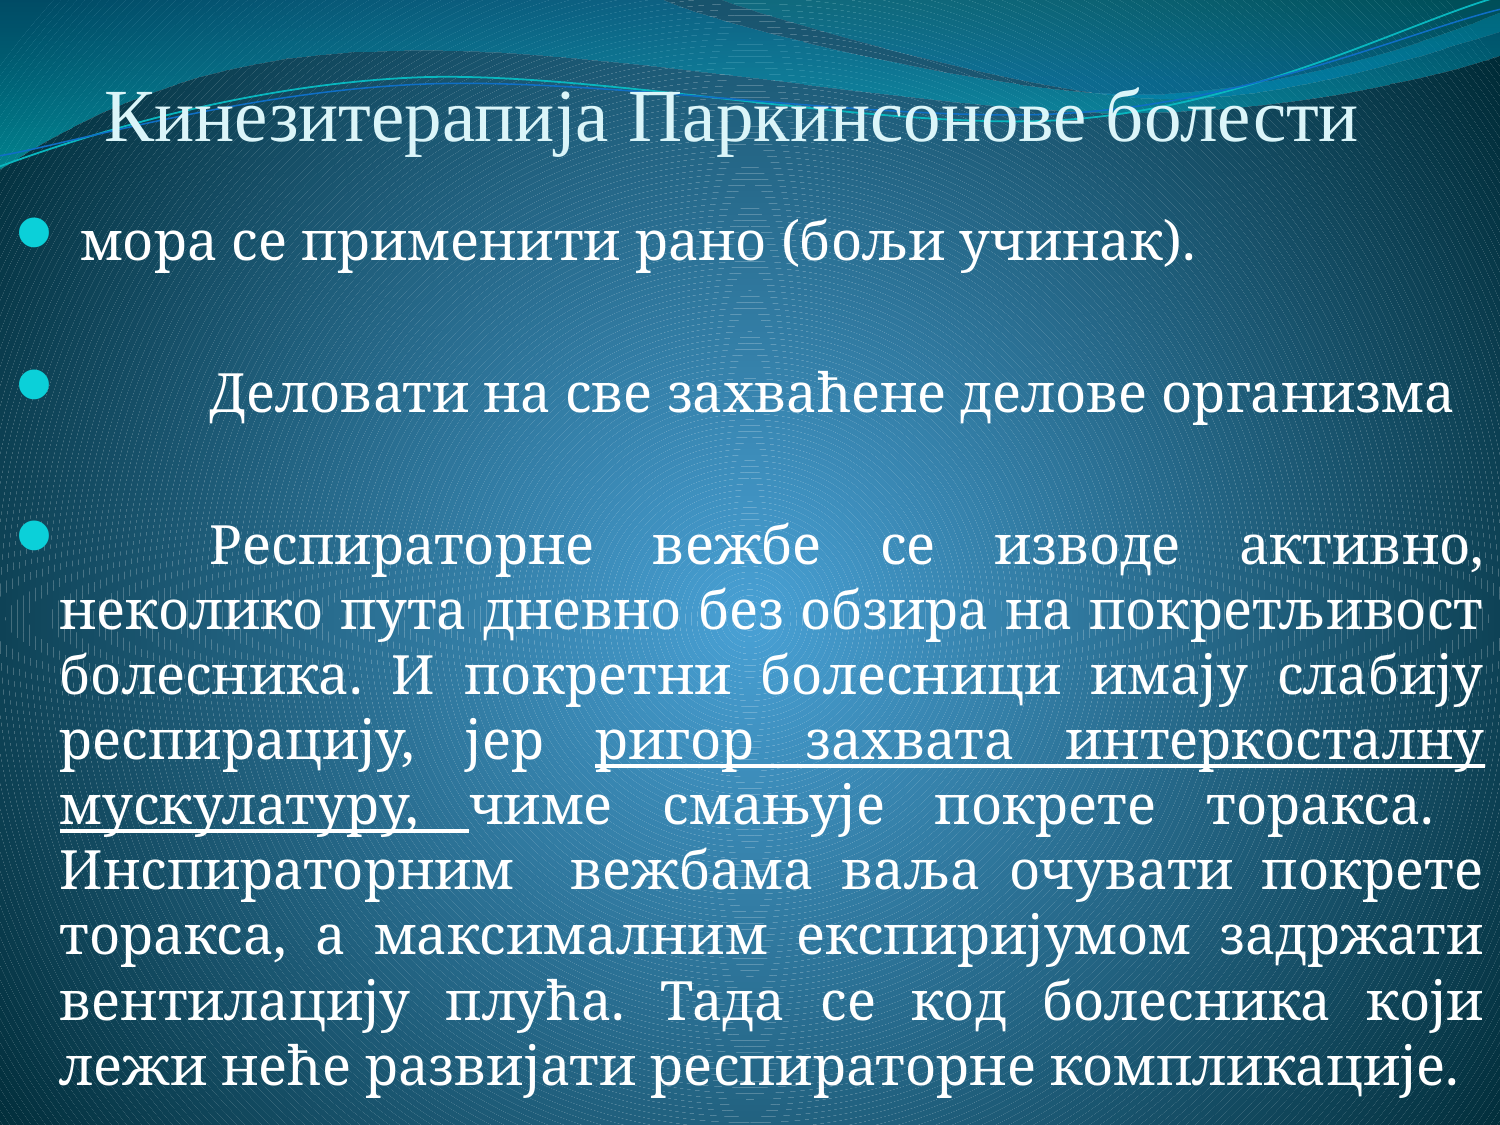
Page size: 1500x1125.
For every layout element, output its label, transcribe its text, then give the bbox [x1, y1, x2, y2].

list мора се применити рано (бољи учинак). Деловати на све захваћене делове организма Респираторне вежбе се изводе активно, неколико пута дневно без обзира на покретљивост болесника. И покретни болесници имају слабију респирацију, јер ригор захвата интеркосталну мускулатуру, чиме смањује покрете торакса. Инспираторним вежбама ваља очувати покрете торакса, а максималним експиријумом задржати вентилацију плућа. Тада се код болесника који лежи неће развијати респираторне компликације. [0, 199, 1500, 1125]
title Кинезитерапија Паркинсонове болести [0, 58, 1465, 199]
